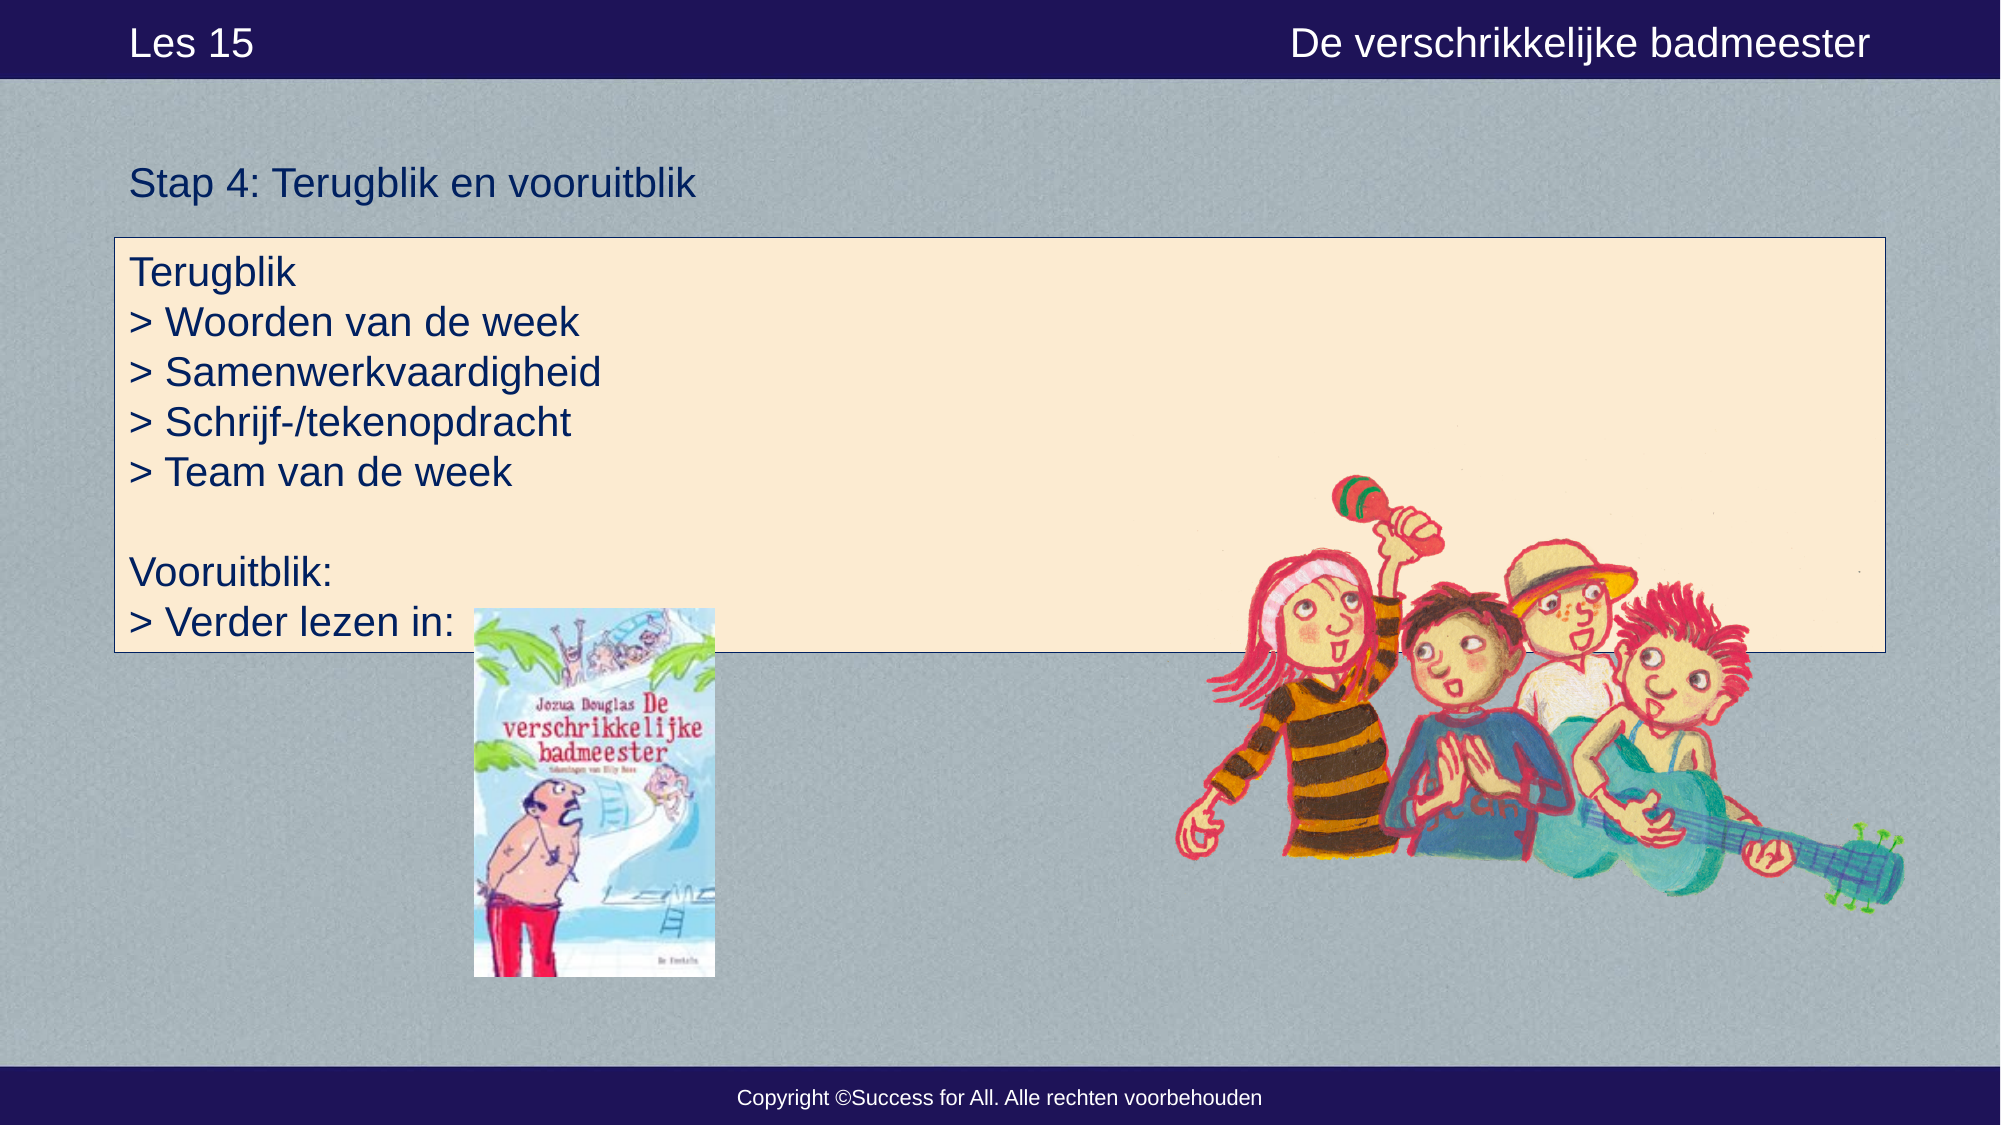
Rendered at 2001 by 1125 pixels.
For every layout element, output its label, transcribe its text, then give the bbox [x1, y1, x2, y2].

text_box De verschrikkelijke badmeester [999, 8, 1886, 73]
text_box Les 15 [114, 8, 354, 73]
text_box Terugblik > Woorden van de week > Samenwerkvaardigheid > Schrijf-/tekenopdracht > Team van de week Vooruitblik: > Verder lezen in: [114, 237, 1886, 653]
picture [0, 0, 2001, 1125]
text_box Copyright ©Success for All. Alle rechten voorbehouden [0, 1076, 2000, 1125]
text_box Stap 4: Terugblik en vooruitblik [113, 148, 1635, 214]
